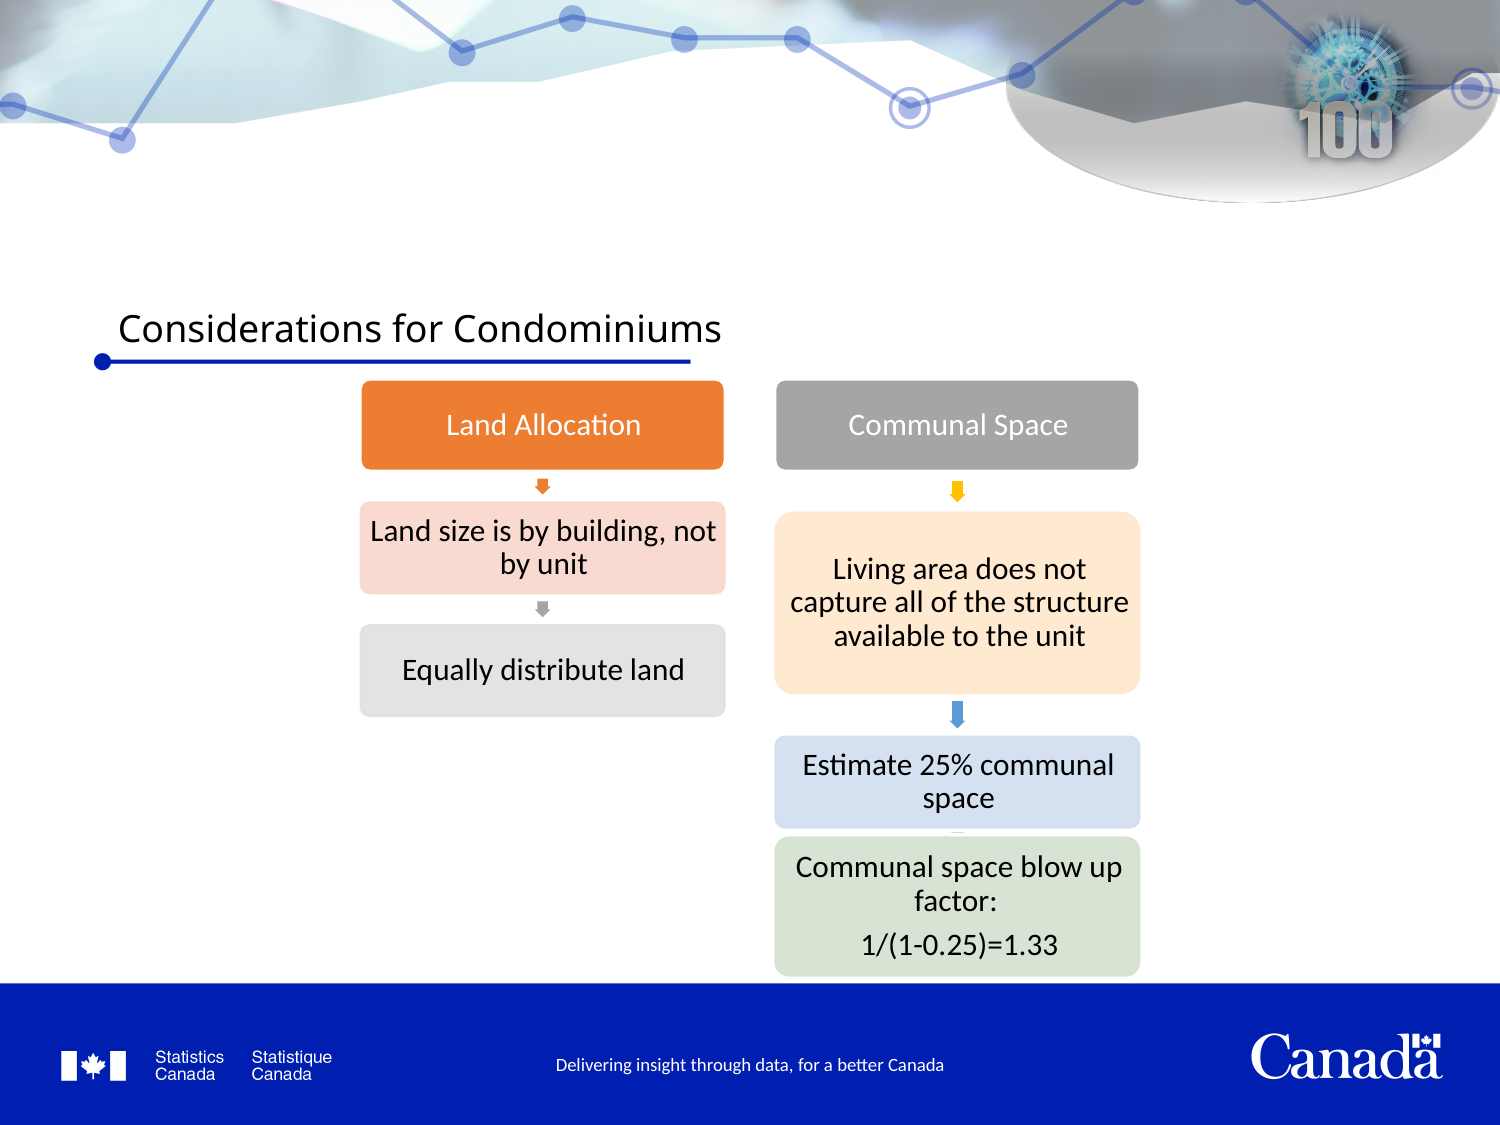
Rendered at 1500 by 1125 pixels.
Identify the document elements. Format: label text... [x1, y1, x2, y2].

title Considerations for Condominiums [103, 212, 1397, 360]
picture [0, 0, 1500, 1125]
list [238, 379, 1262, 976]
